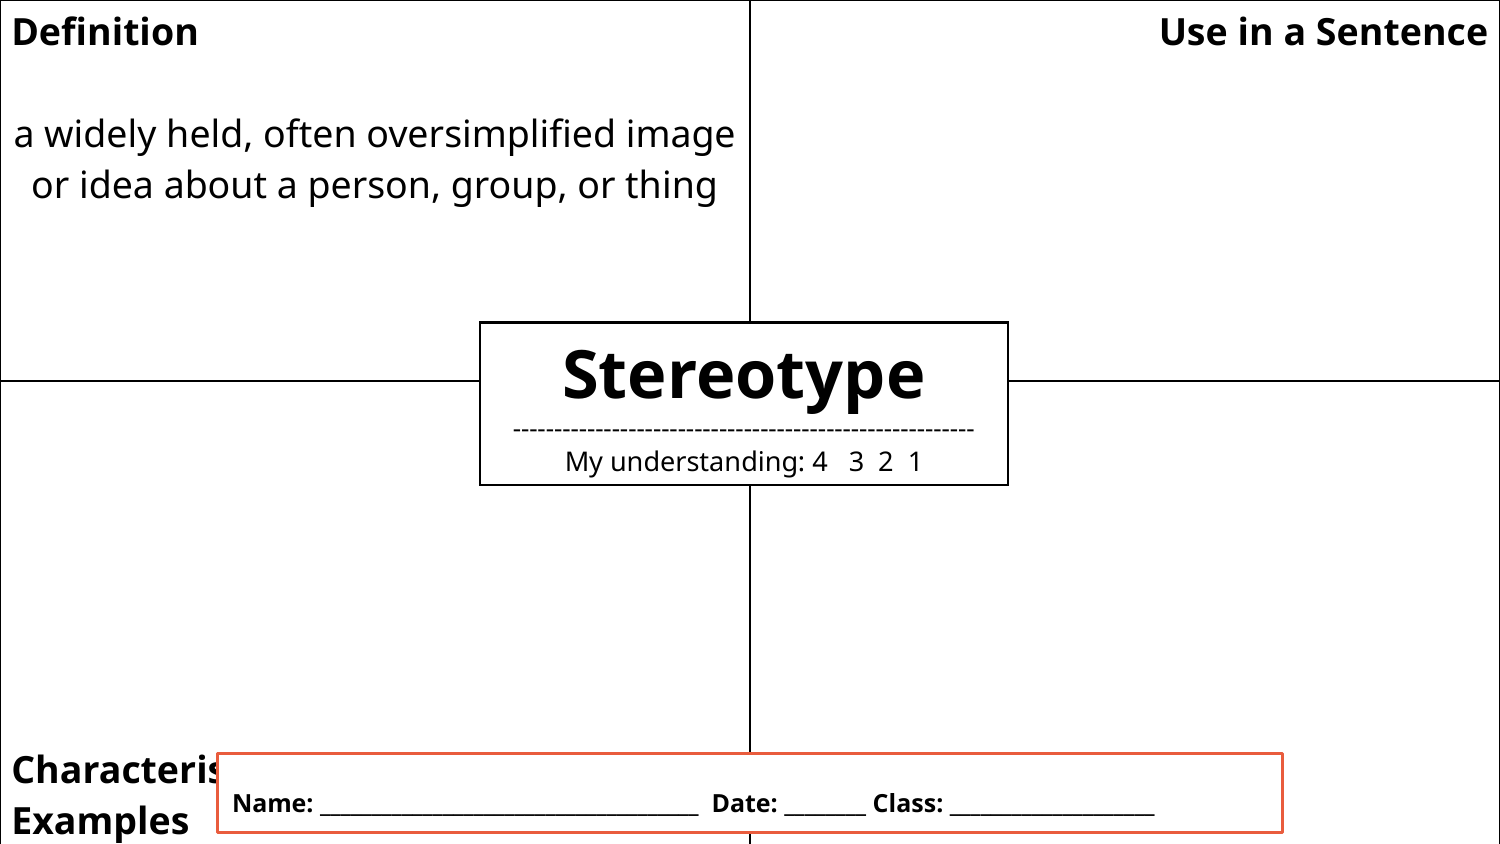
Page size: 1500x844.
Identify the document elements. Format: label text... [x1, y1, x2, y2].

table_cell Question [751, 382, 1499, 844]
table_cell Characteristics/ Examples [1, 382, 749, 844]
text_box Stereotype -------------------------------------------------------- My understanding: 4 3 2 1 [480, 322, 1008, 486]
table_header Definition a widely held, often oversimplified image or idea about a person, group, or thing [1, 1, 749, 380]
table_header Use in a Sentence [751, 1, 1499, 380]
text_box Name: _____________________________________ Date: ________ Class: ____________________ [217, 753, 1283, 833]
